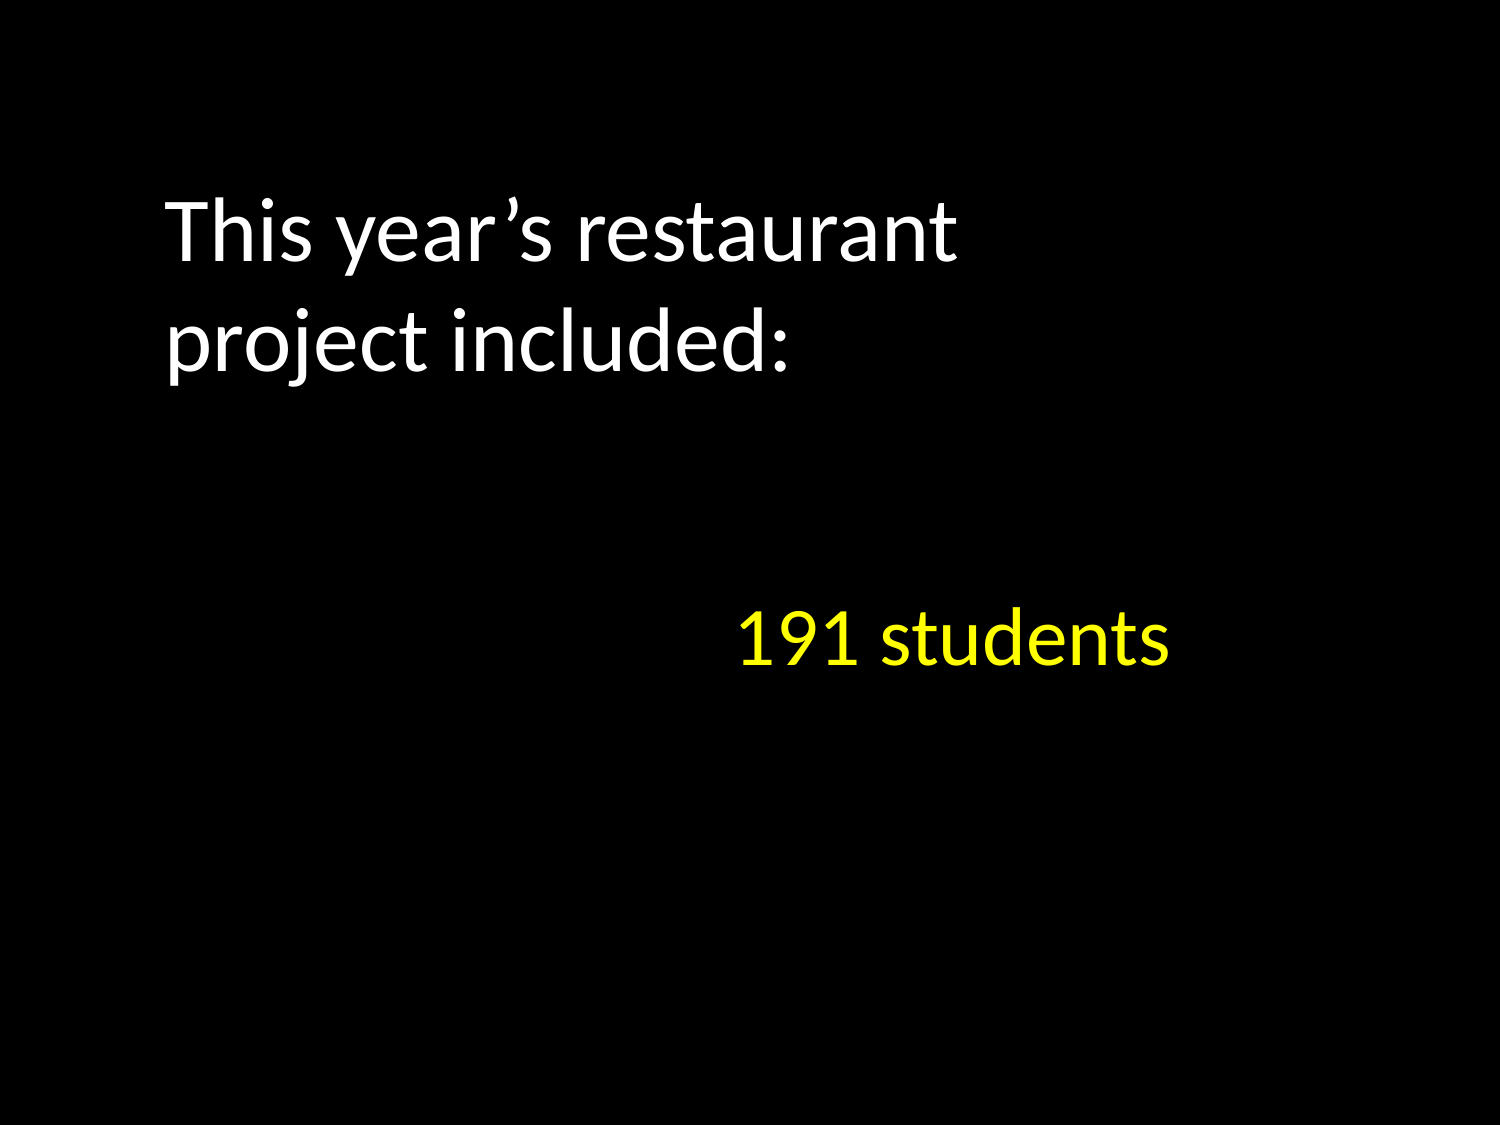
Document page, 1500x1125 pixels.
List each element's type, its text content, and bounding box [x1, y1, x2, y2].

text_box This year’s restaurant project included: [150, 162, 1225, 398]
text_box 191 students [199, 575, 1325, 690]
